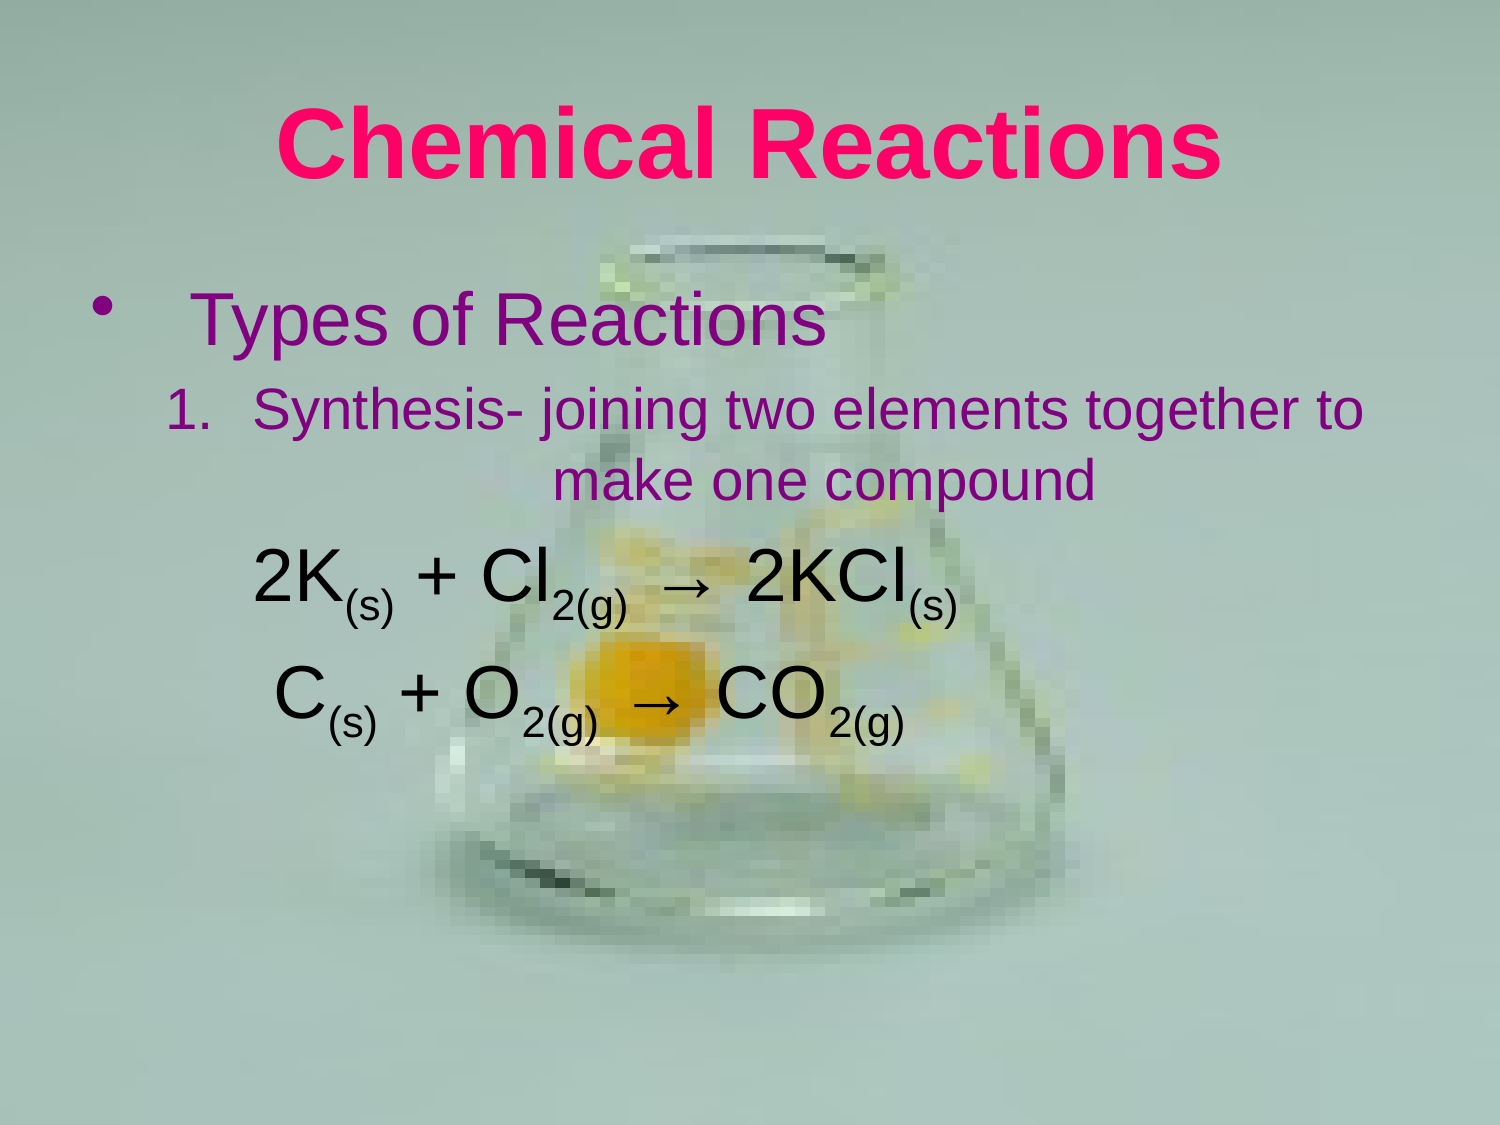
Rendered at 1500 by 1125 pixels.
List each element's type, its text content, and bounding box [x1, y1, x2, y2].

title Chemical Reactions [74, 44, 1426, 233]
picture [0, 0, 1500, 1125]
list Types of Reactions Synthesis- joining two elements together to make one compound 2K(s) + Cl2(g) → 2KCl(s) C(s) + O2(g) → CO2(g) [74, 262, 1426, 1006]
